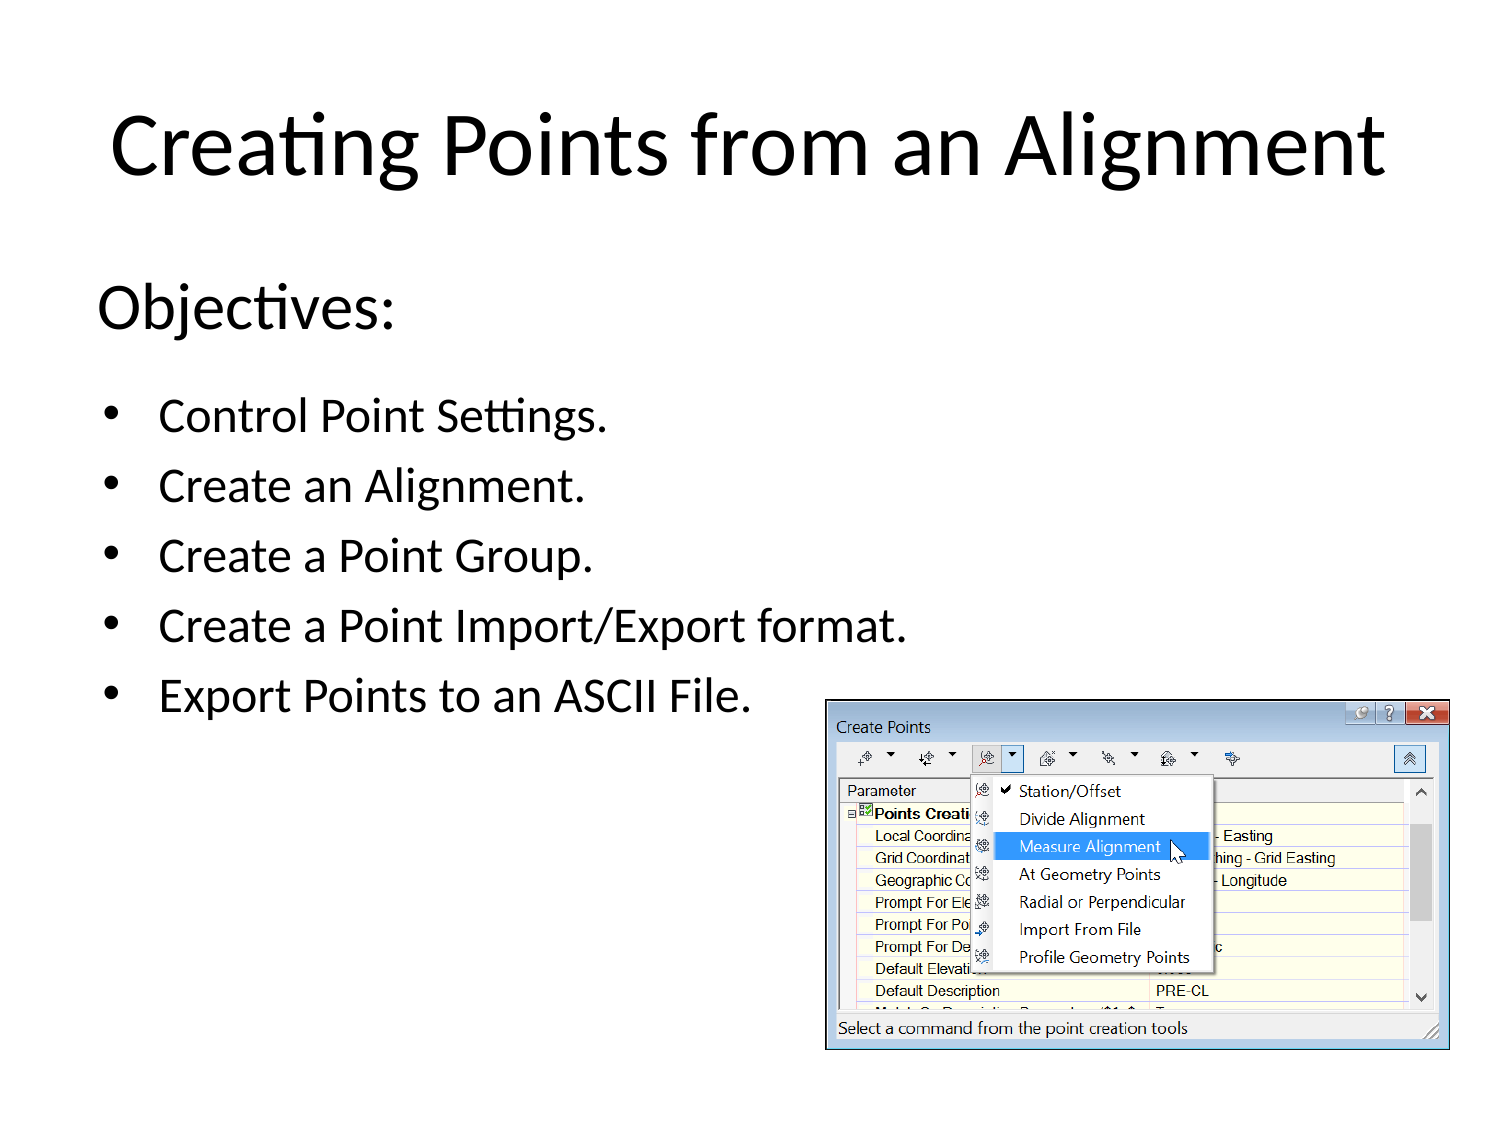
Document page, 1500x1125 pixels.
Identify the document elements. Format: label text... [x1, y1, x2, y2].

list Control Point Settings. Create an Alignment. Create a Point Group. Create a Point Import/Export format. Export Points to an ASCII File. [87, 375, 938, 1075]
title Creating Points from an Alignment [75, 45, 1425, 233]
text_box Objectives: [37, 237, 413, 350]
picture [824, 699, 1451, 1051]
